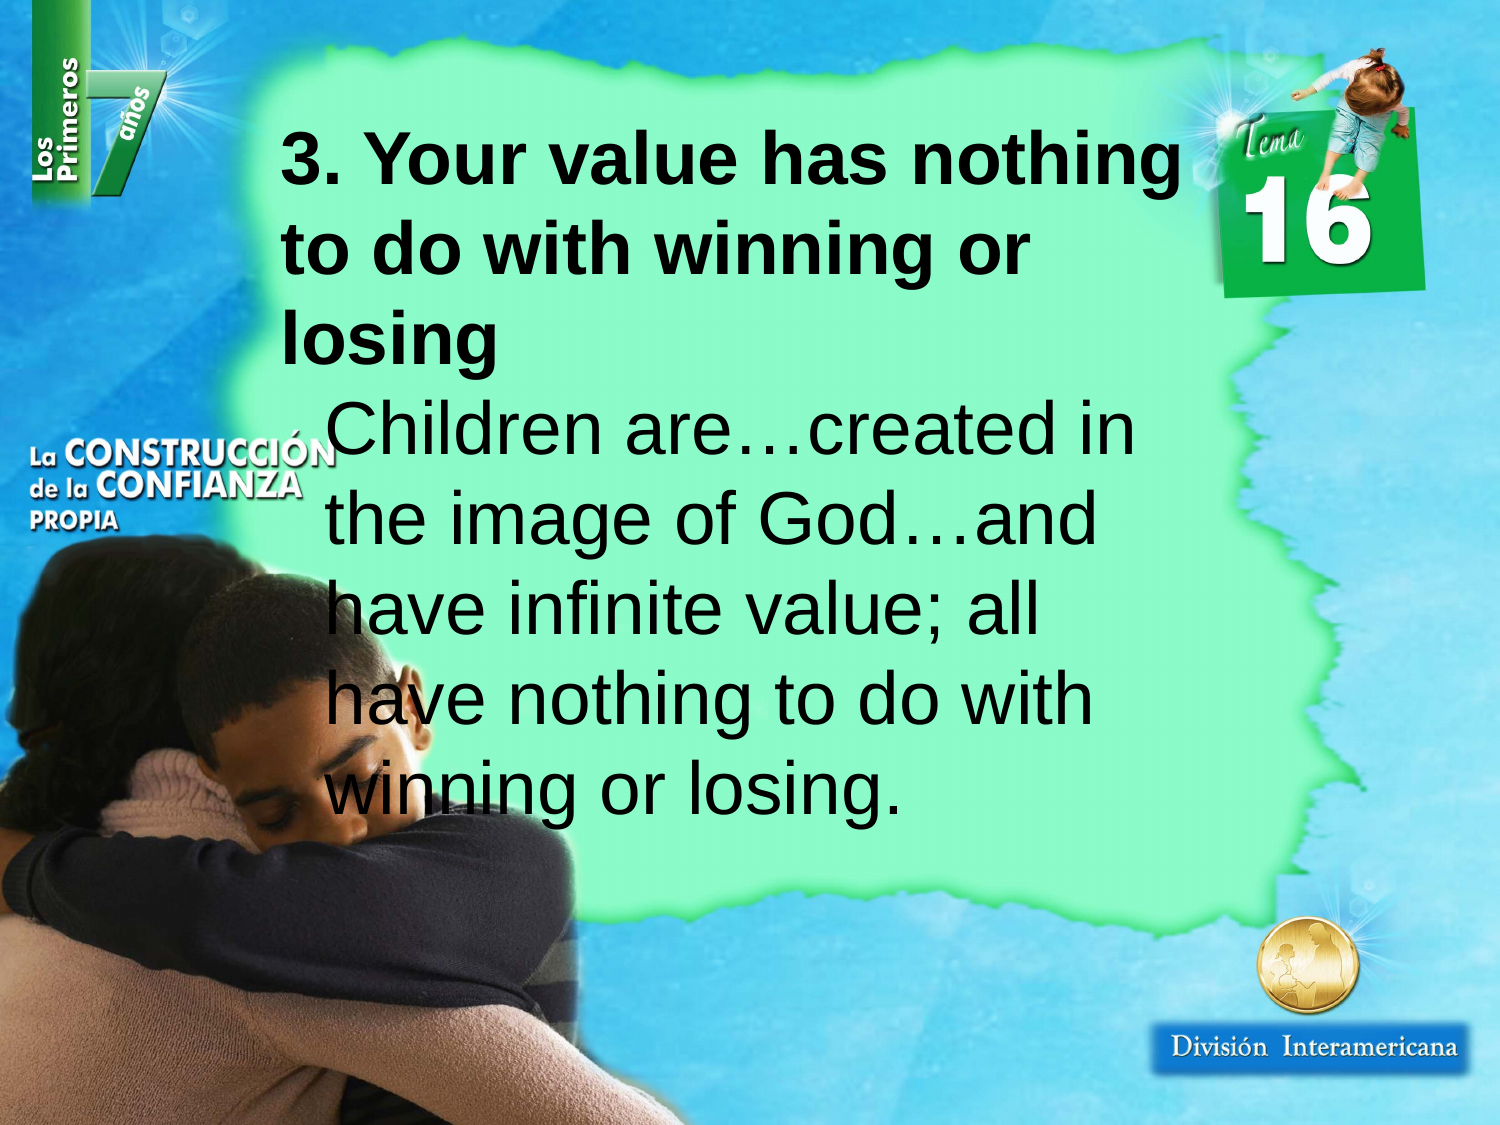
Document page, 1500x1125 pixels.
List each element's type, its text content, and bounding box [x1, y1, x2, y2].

picture [0, 0, 1500, 1125]
text_box 3. Your value has nothing to do with winning or losing Children are…created in the image of God…and have infinite value; all have nothing to do with winning or losing. [265, 101, 1235, 837]
